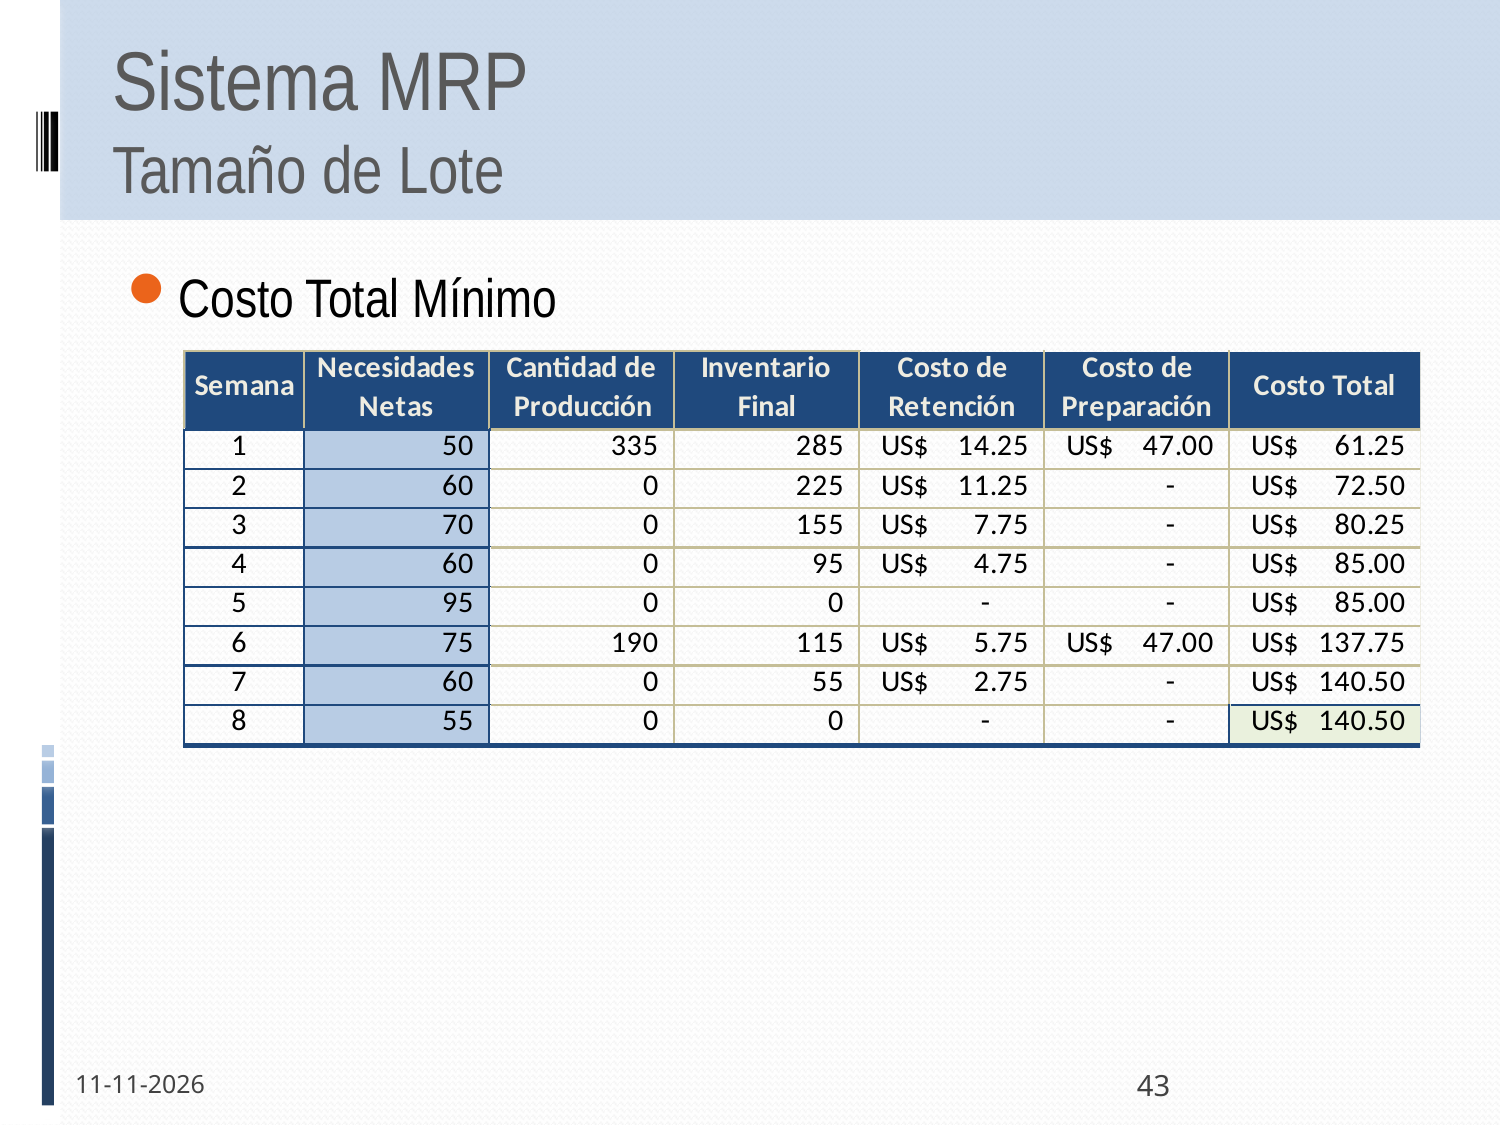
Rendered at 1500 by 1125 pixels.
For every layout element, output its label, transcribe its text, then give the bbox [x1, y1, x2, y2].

slide_number 43 [1045, 1046, 1171, 1107]
picture [182, 349, 1423, 788]
title Sistema MRP Tamaño de Lote [111, 18, 1436, 207]
list Costo Total Mínimo [111, 255, 1436, 1038]
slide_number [75, 1042, 243, 1103]
